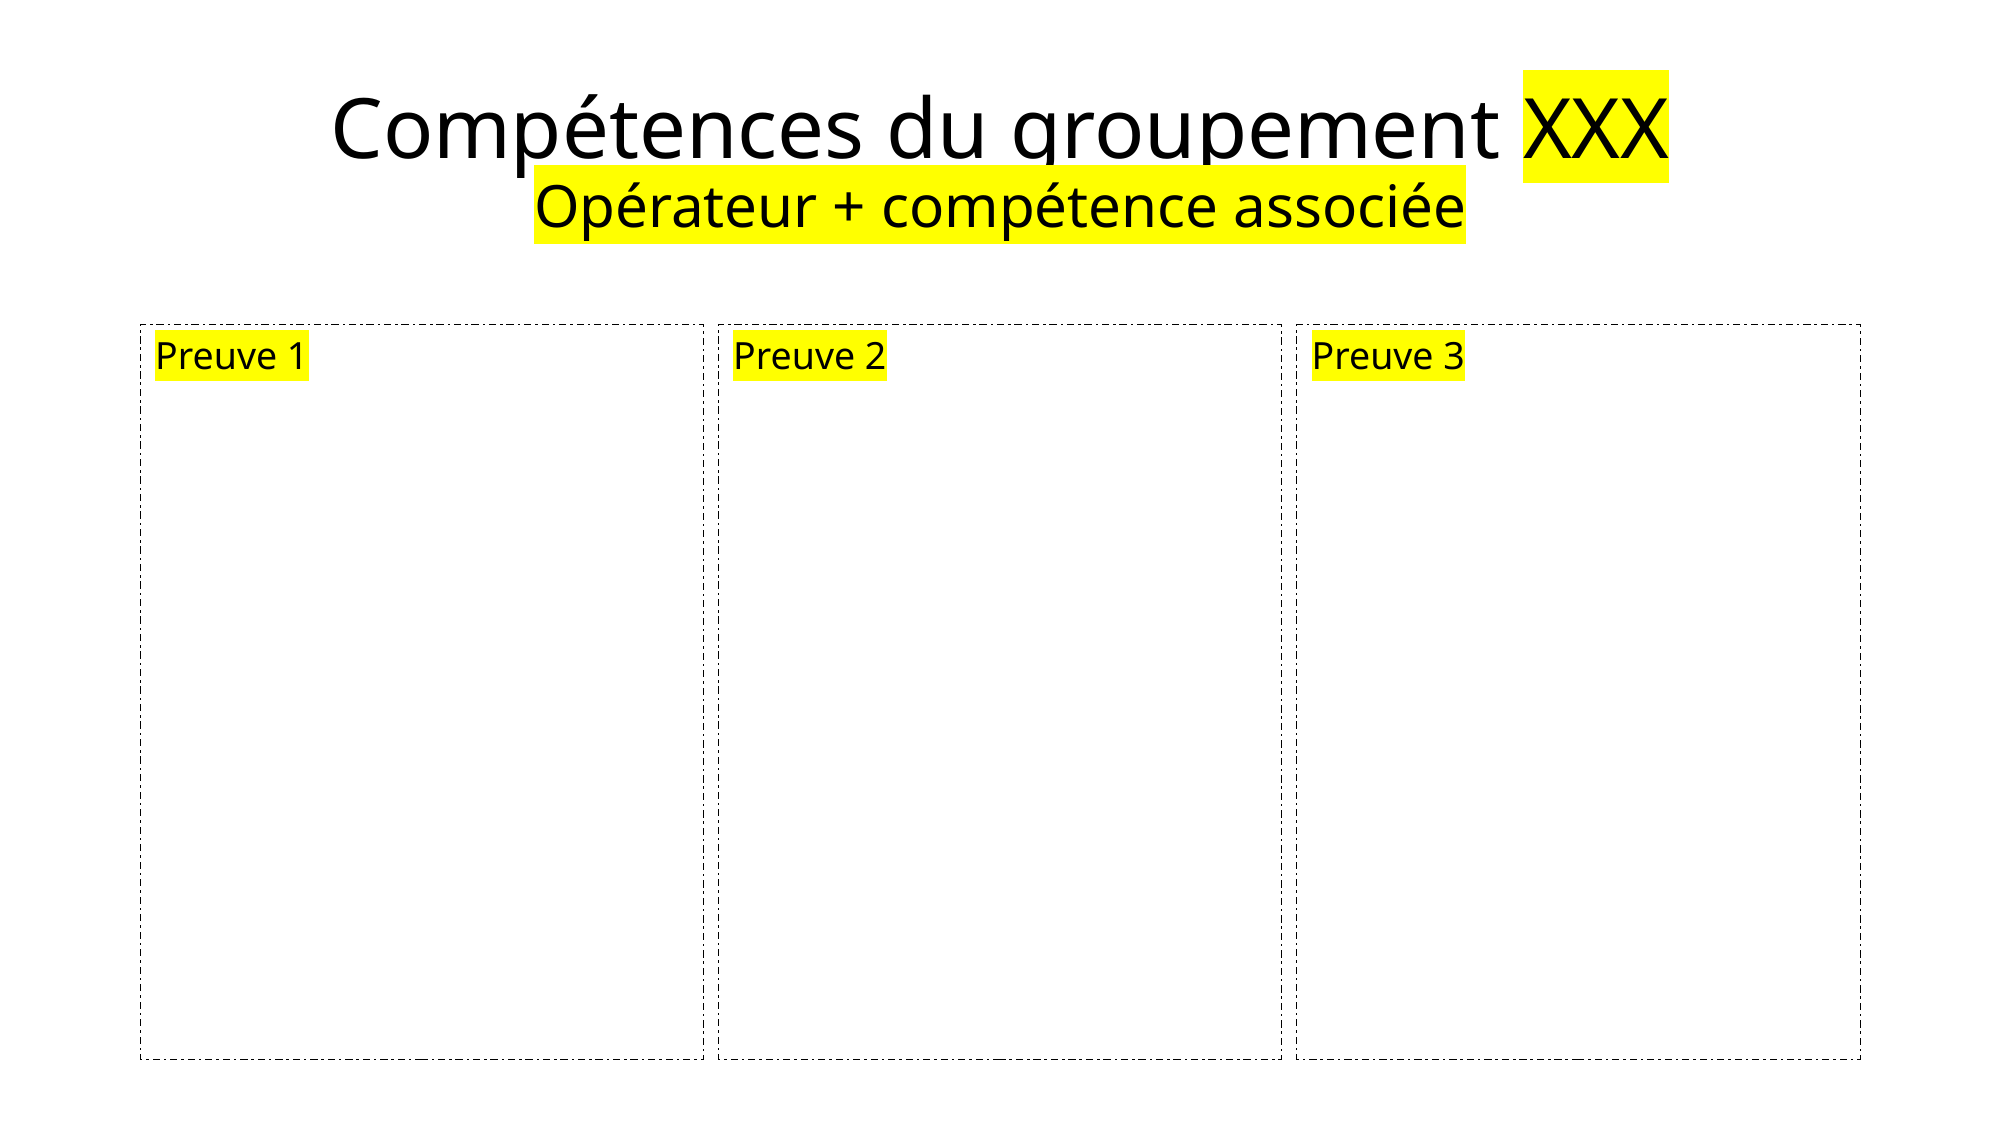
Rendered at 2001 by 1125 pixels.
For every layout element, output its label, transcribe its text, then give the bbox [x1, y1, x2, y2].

title Compétences du groupement XXX Opérateur + compétence associée [249, 59, 1750, 248]
text_box Preuve 1 [140, 324, 704, 1060]
text_box Preuve 3 [1296, 324, 1861, 1060]
text_box Preuve 2 [718, 324, 1282, 1060]
